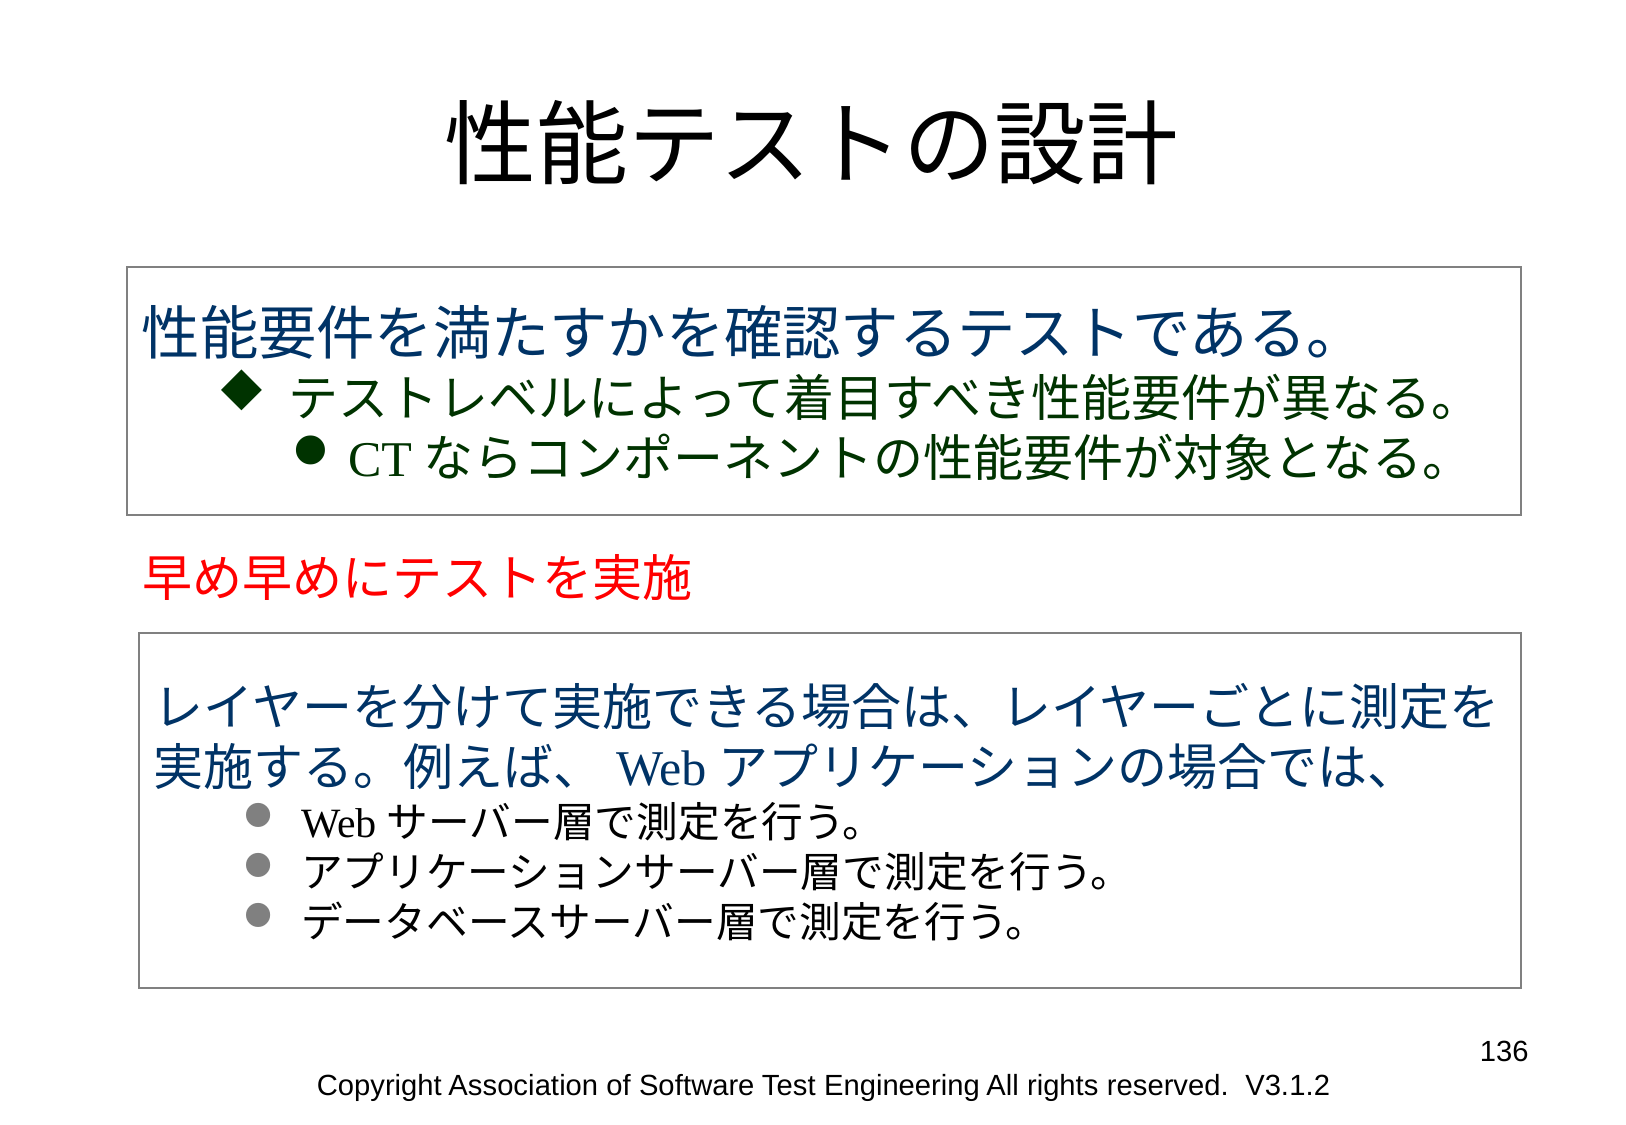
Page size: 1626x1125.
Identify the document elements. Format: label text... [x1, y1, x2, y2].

title 性能テストの設計 [120, 46, 1503, 235]
text_box レイヤーを分けて実施できる場合は、レイヤーごとに測定を実施する。例えば、Webアプリケーションの場合では、 Webサーバー層で測定を行う。 アプリケーションサーバー層で測定を行う。 データベースサーバー層で測定を行う。 [139, 633, 1522, 988]
footer Copyright Association of Software Test Engineering All rights reserved. V3.1.2 [233, 1058, 1416, 1103]
text_box 性能要件を満たすかを確認するテストである。 テストレベルによって着目すべき性能要件が異なる。 CTならコンポーネントの性能要件が対象となる。 [127, 267, 1522, 516]
text_box 早め早めにテストを実施 [127, 538, 716, 614]
slide_number 136 [1164, 1024, 1544, 1103]
